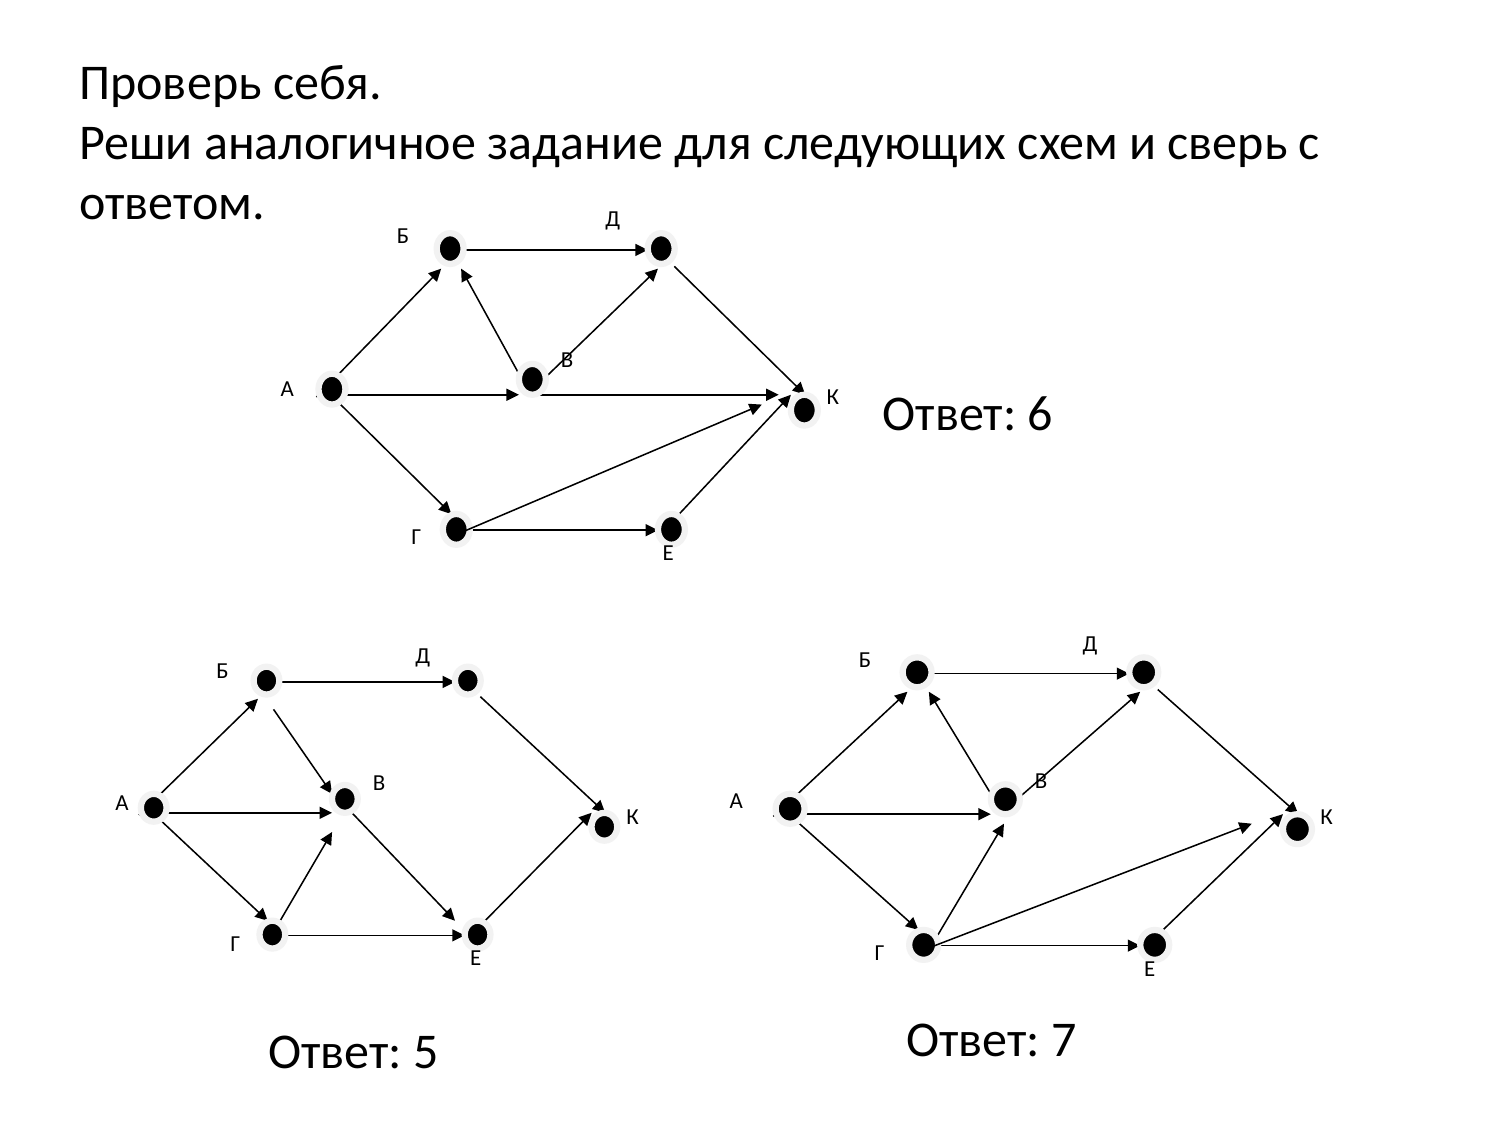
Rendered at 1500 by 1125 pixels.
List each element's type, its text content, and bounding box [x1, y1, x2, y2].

text_box Проверь себя. Реши аналогичное задание для следующих схем и сверь с ответом. [64, 42, 1424, 238]
text_box Ответ: 5 [253, 1011, 502, 1087]
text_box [265, 196, 867, 599]
text_box Ответ: 7 [891, 1021, 1140, 1075]
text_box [714, 621, 1365, 1012]
text_box Ответ: 6 [871, 373, 1105, 449]
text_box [100, 633, 664, 997]
